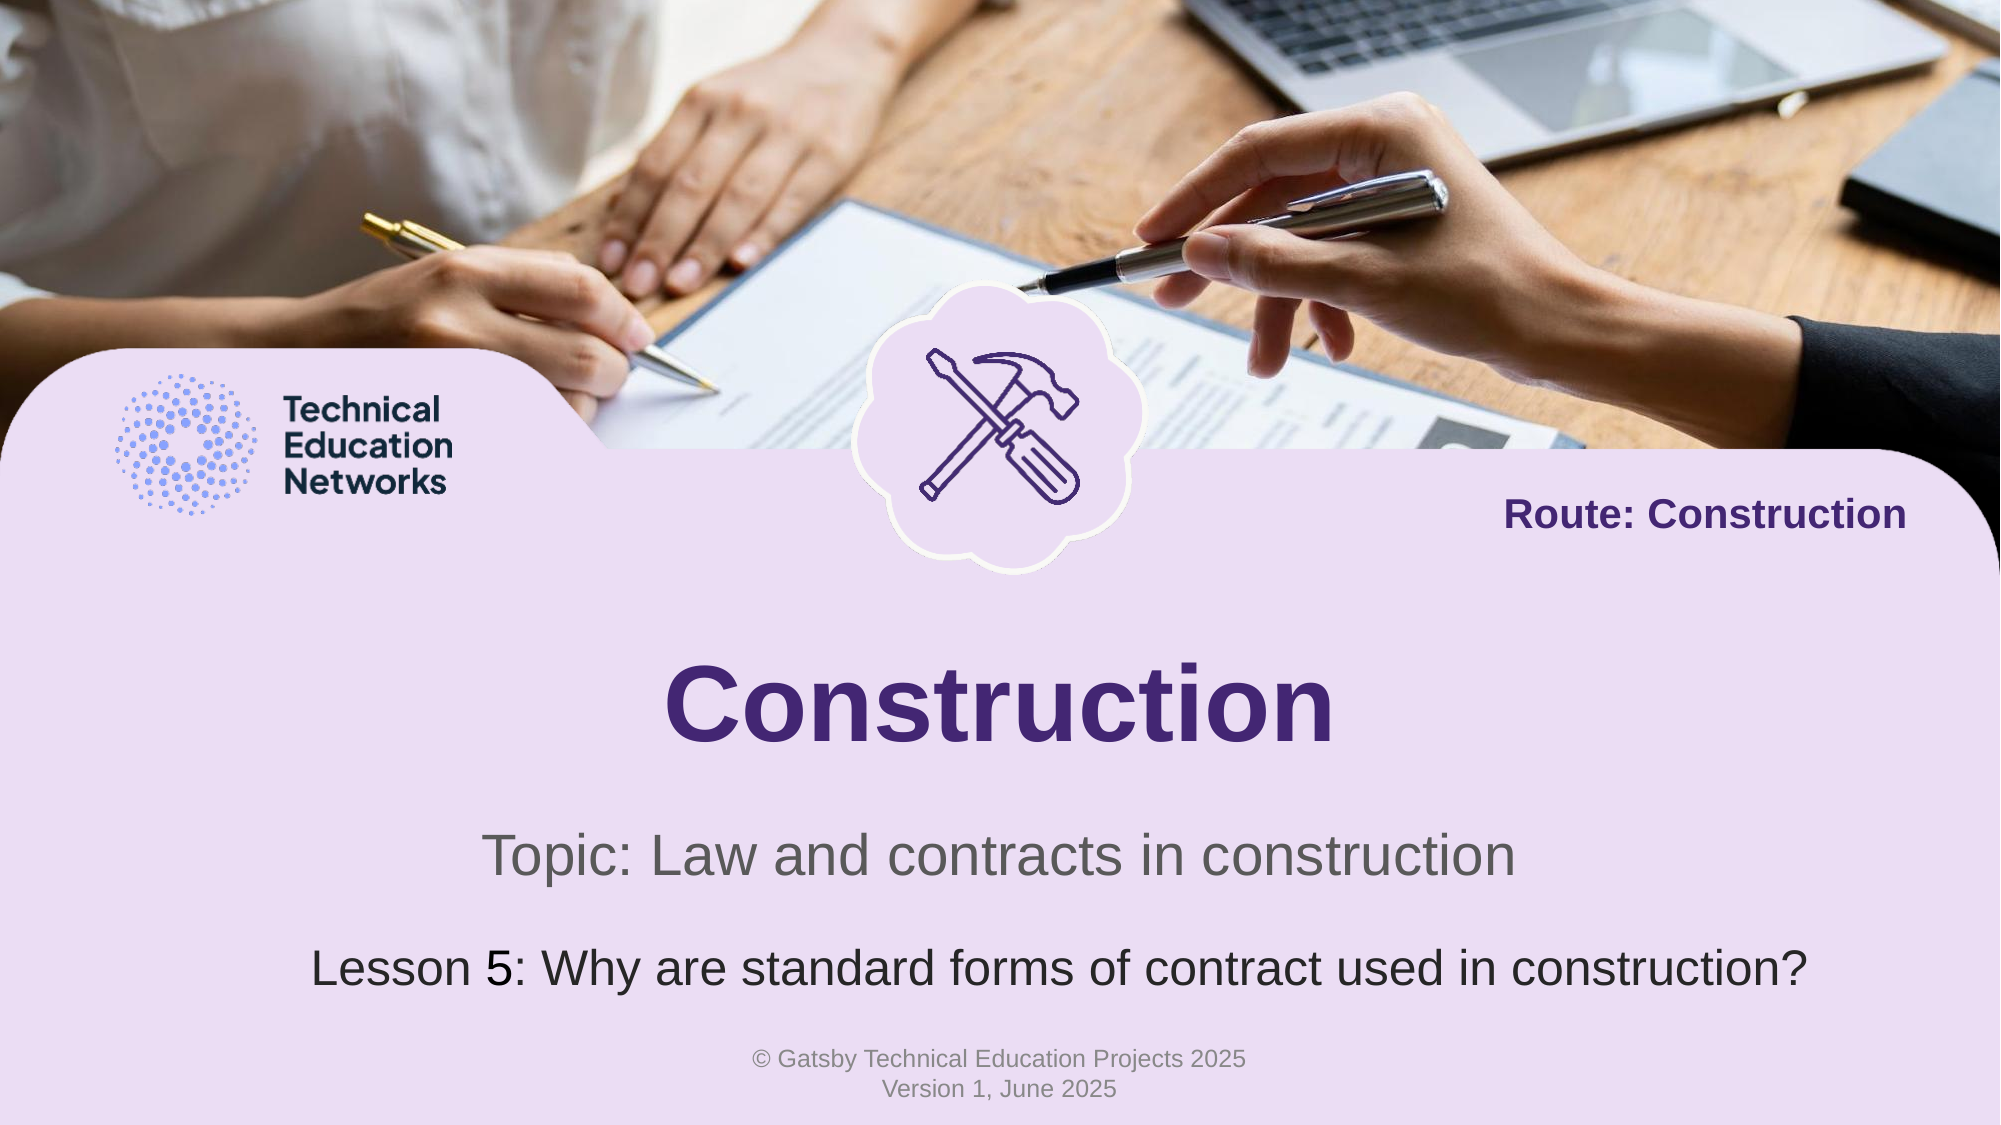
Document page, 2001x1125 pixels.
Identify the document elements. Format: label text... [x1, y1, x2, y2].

title Construction [249, 629, 1750, 773]
list Route: Construction [999, 475, 1923, 563]
list Lesson 5: Why are standard forms of contract used in construction? [249, 922, 1871, 998]
picture [0, 0, 2000, 1125]
subtitle Topic: Law and contracts in construction [249, 804, 1750, 900]
